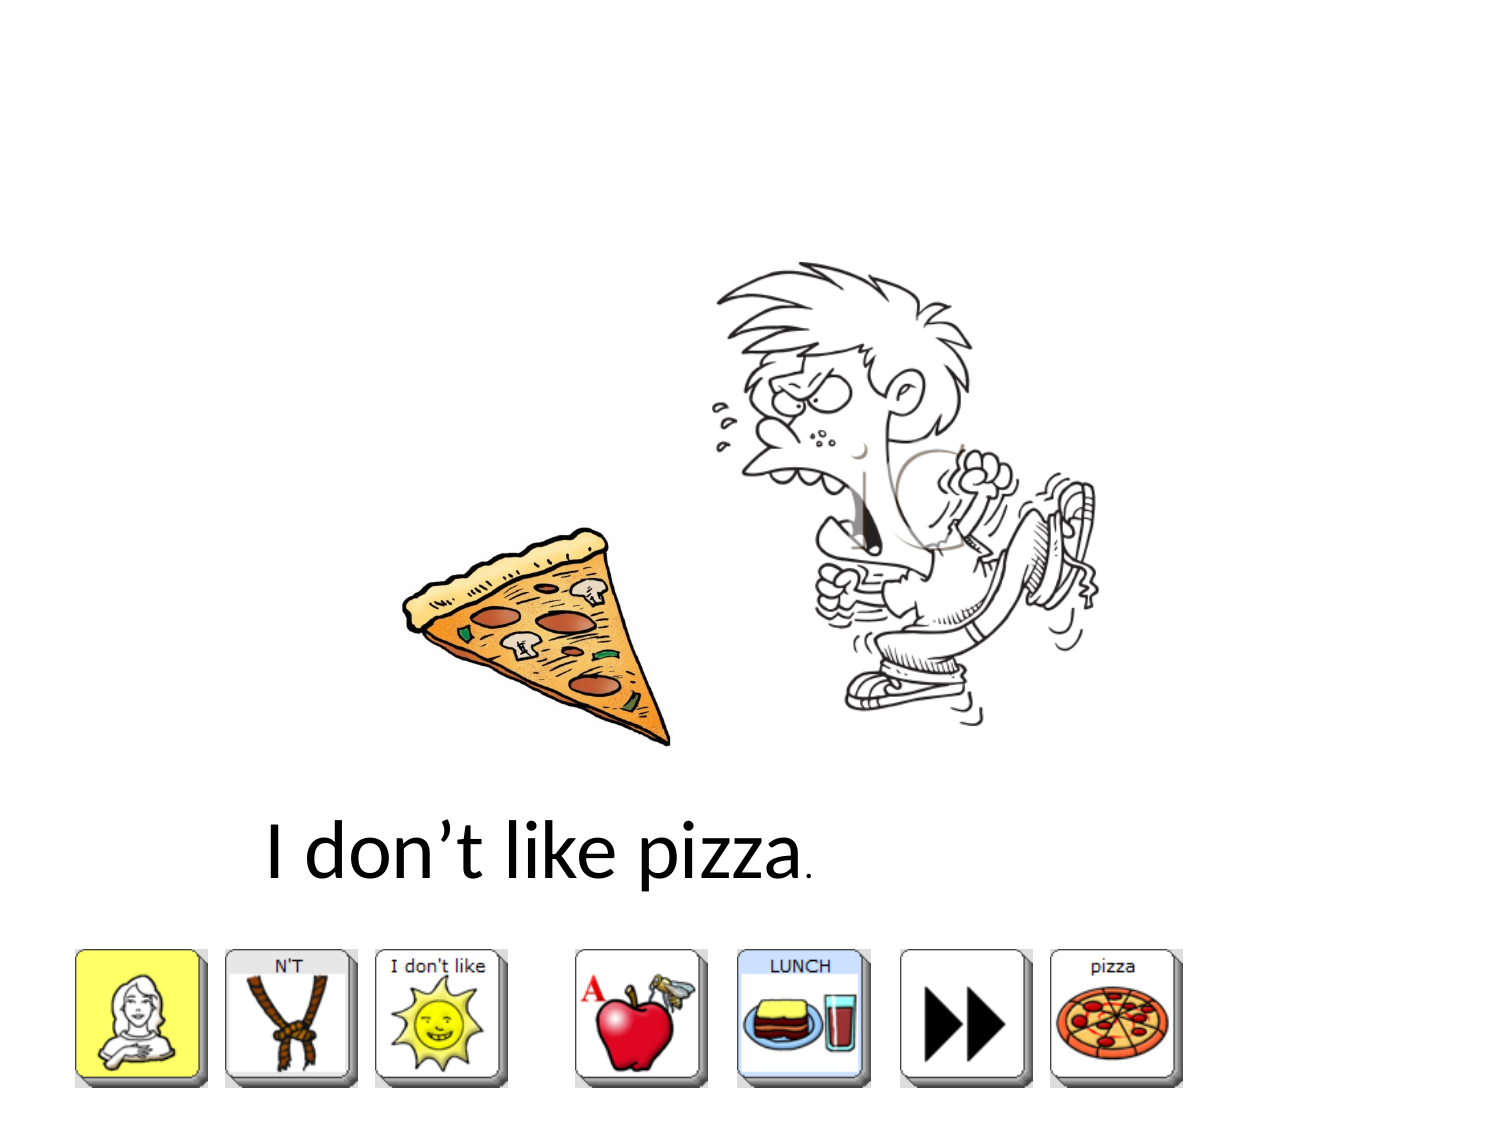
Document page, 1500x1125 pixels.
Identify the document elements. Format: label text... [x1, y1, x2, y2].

picture [74, 949, 209, 1088]
picture [712, 262, 1101, 726]
picture [574, 949, 709, 1088]
picture [399, 524, 676, 750]
picture [1049, 949, 1184, 1088]
picture [224, 949, 359, 1088]
picture [374, 949, 509, 1088]
text_box I don’t like pizza. [249, 787, 1013, 903]
picture [737, 949, 871, 1088]
picture [899, 949, 1034, 1088]
